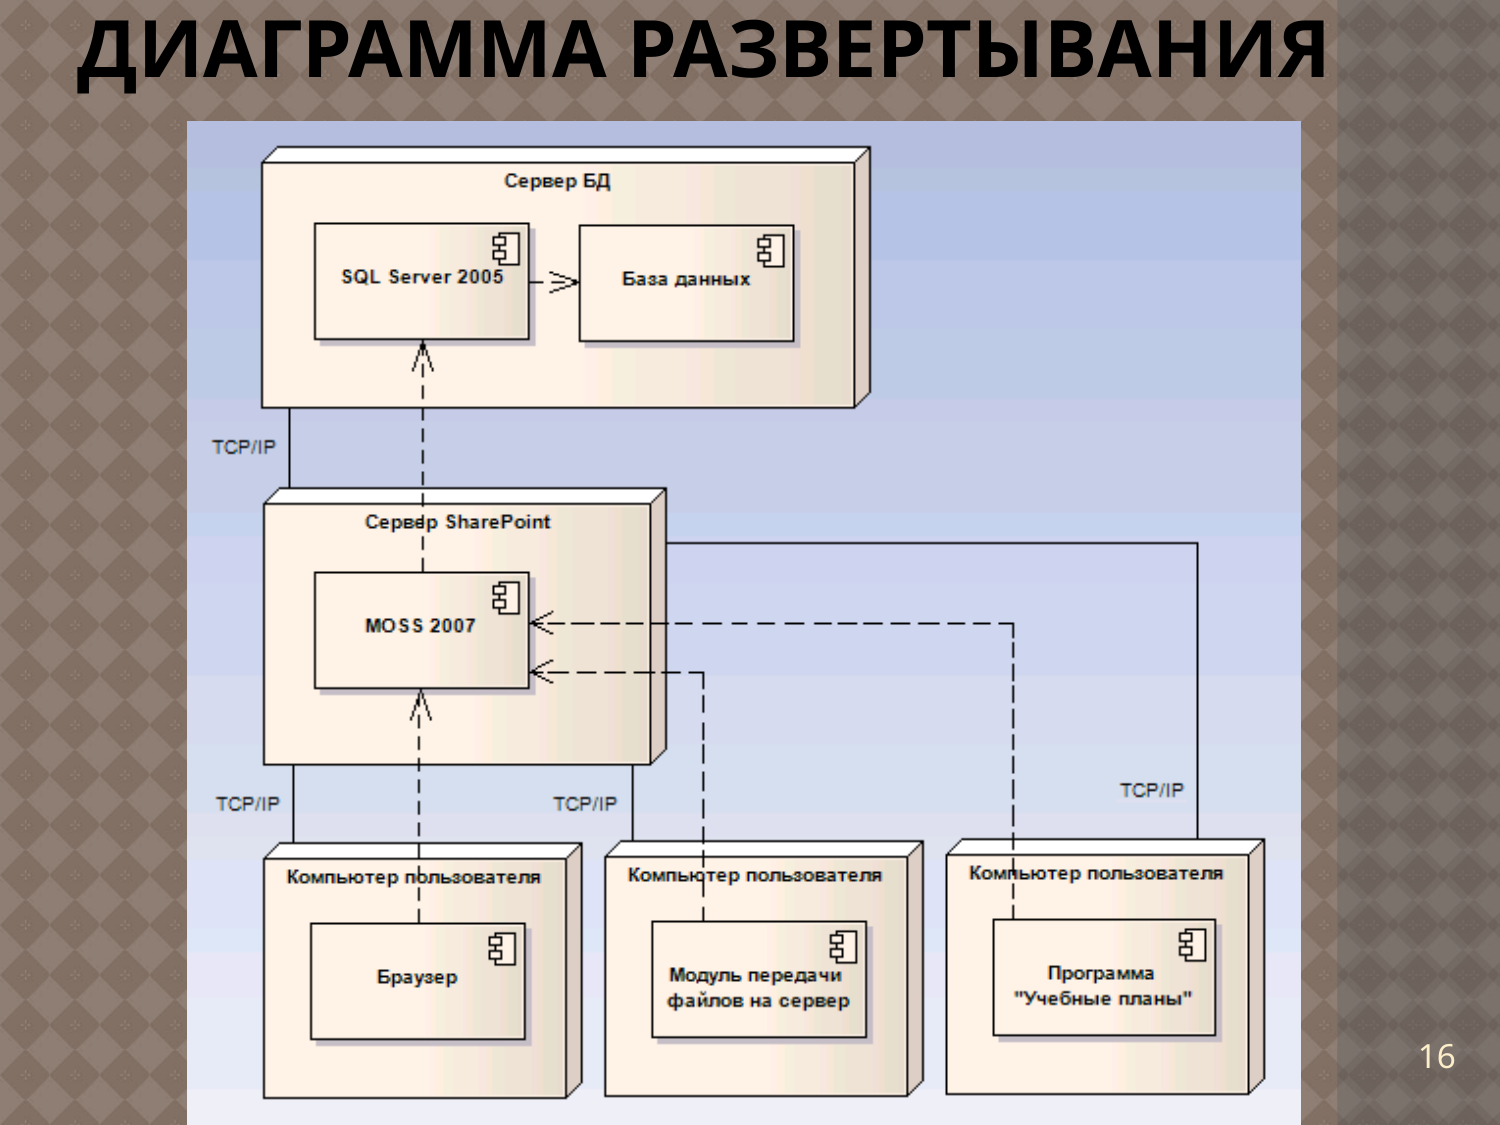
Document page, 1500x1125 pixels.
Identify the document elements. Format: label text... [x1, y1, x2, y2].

picture [186, 121, 1302, 1125]
slide_number 16 [1359, 1042, 1456, 1081]
title Диаграмма развертывания [70, 0, 1421, 94]
